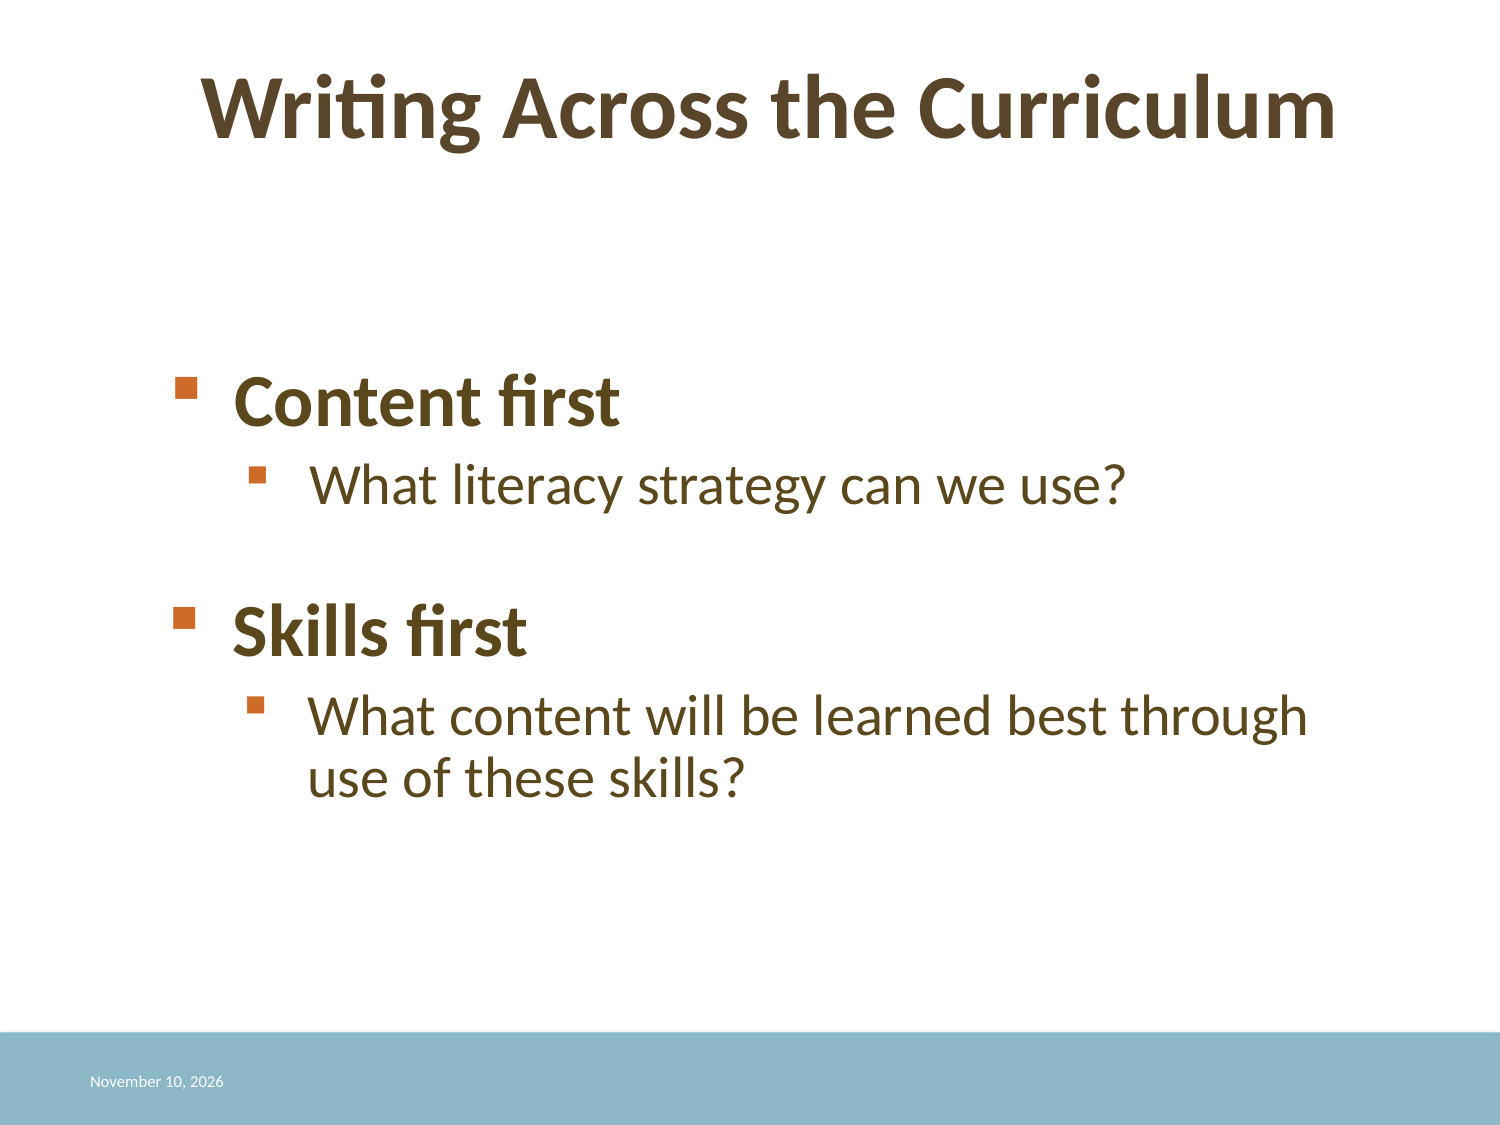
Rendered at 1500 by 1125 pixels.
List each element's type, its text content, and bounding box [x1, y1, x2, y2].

title Writing Across the Curriculum [114, 59, 1425, 162]
text_box Skills first What content will be learned best through use of these skills? [152, 584, 1377, 818]
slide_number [75, 1051, 425, 1112]
text_box Content first What literacy strategy can we use? [154, 354, 1378, 525]
